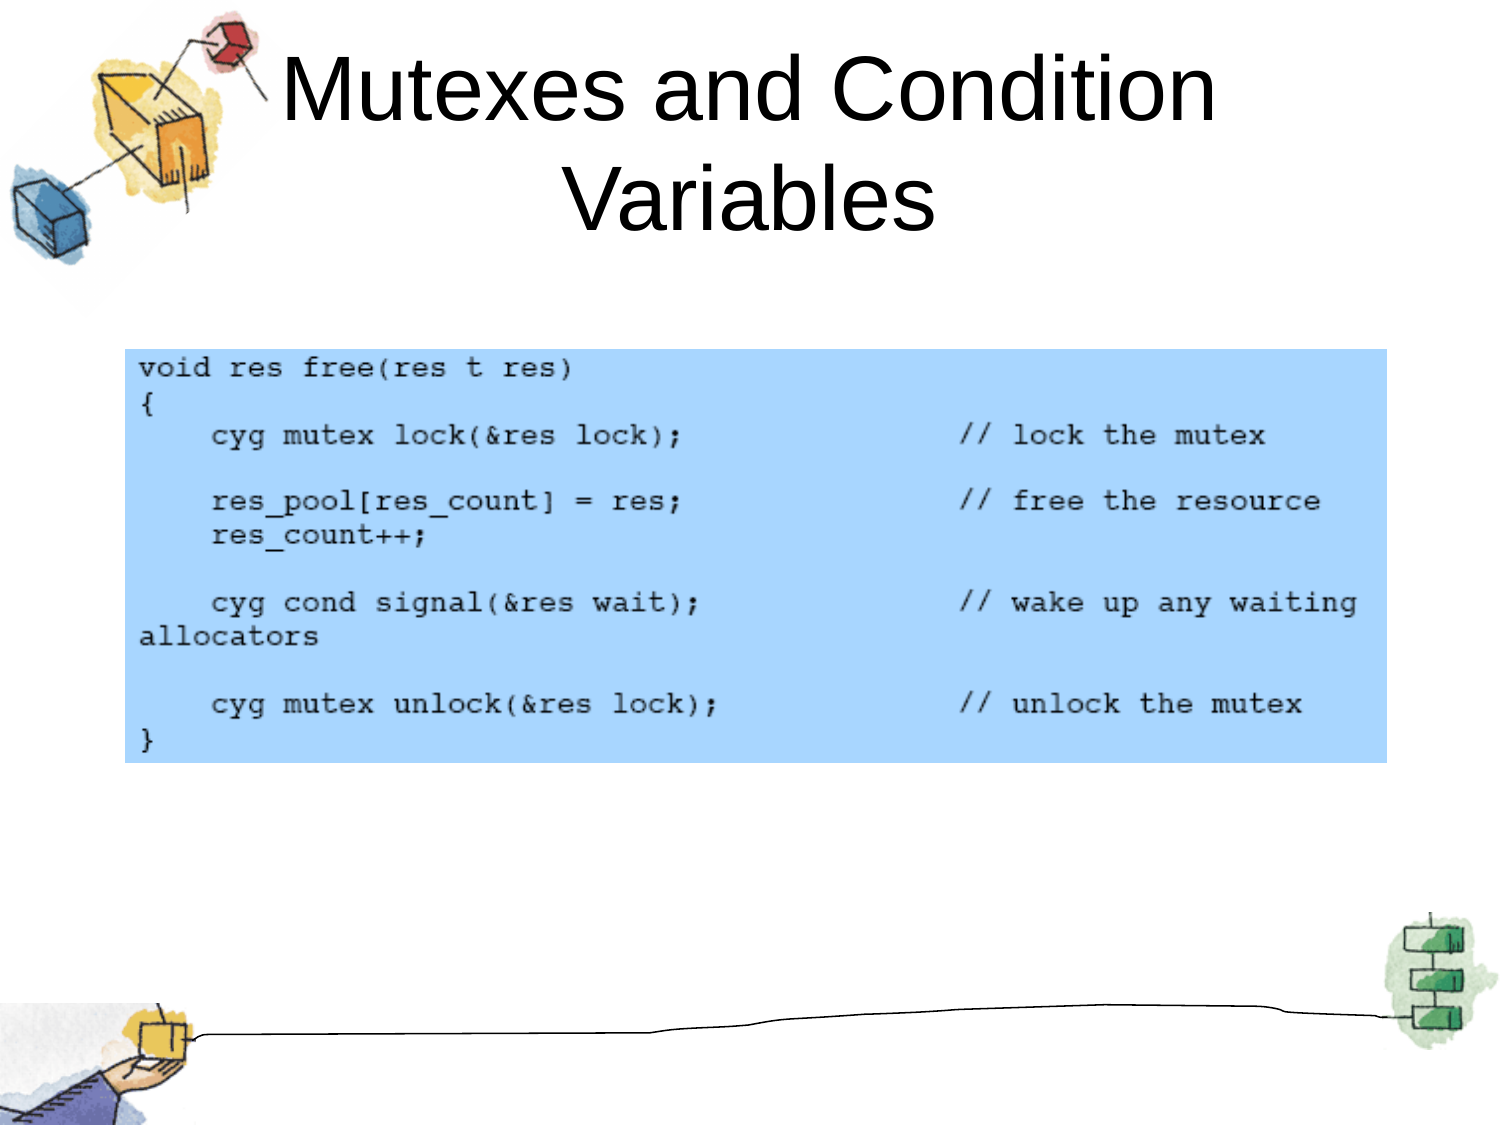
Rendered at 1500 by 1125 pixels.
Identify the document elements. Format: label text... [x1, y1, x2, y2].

picture [0, 1003, 196, 1125]
picture [1382, 912, 1500, 1050]
picture [114, 0, 274, 44]
picture [0, 85, 167, 316]
title Mutexes and Condition Variables [74, 44, 1426, 233]
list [124, 349, 1387, 763]
